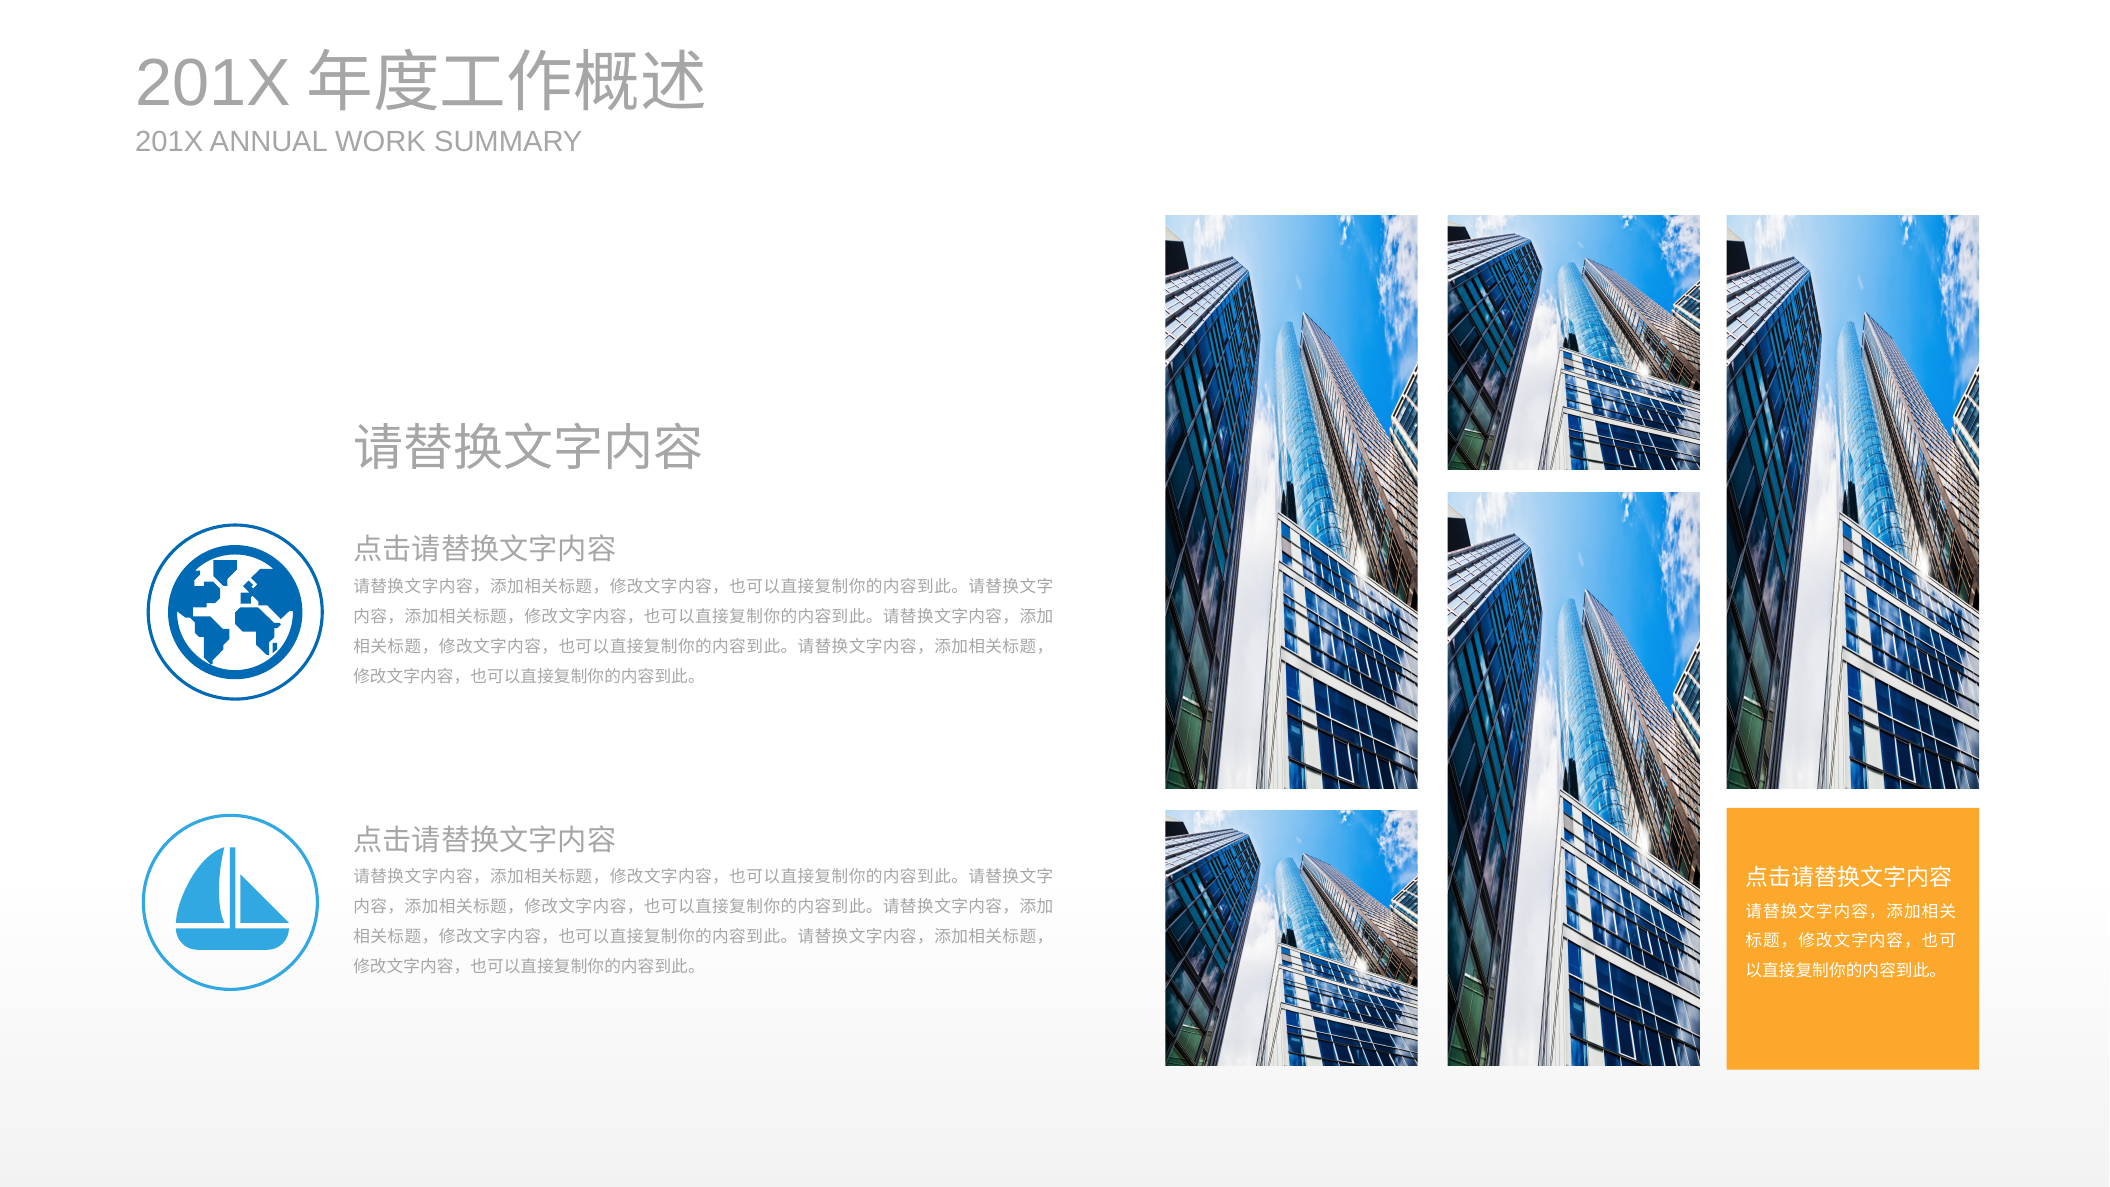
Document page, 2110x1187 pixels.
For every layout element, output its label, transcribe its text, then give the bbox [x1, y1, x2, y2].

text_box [148, 524, 323, 700]
text_box [1726, 1066, 1980, 1071]
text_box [143, 815, 318, 990]
text_box 201X年度工作概述 [135, 38, 783, 119]
text_box 请替换文字内容 [353, 415, 728, 476]
text_box 点击请替换文字内容 请替换文字内容，添加相关标题，修改文字内容，也可以直接复制你的内容到此。请替换文字内容，添加相关标题，修改文字内容，也可以直接复制你的内容到此。请替换文字内容，添加相关标题，修改文字内容，也可以直接复制你的内容到此。请替换文字内容，添加相关标题，修改文字内容，也可以直接复制你的内容到此。 [353, 530, 1055, 686]
text_box 201X ANNUAL WORK SUMMARY [135, 122, 596, 158]
text_box 点击请替换文字内容 请替换文字内容，添加相关标题，修改文字内容，也可以直接复制你的内容到此。请替换文字内容，添加相关标题，修改文字内容，也可以直接复制你的内容到此。请替换文字内容，添加相关标题，修改文字内容，也可以直接复制你的内容到此。请替换文字内容，添加相关标题，修改文字内容，也可以直接复制你的内容到此。 [353, 820, 1055, 976]
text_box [1165, 215, 1980, 1066]
